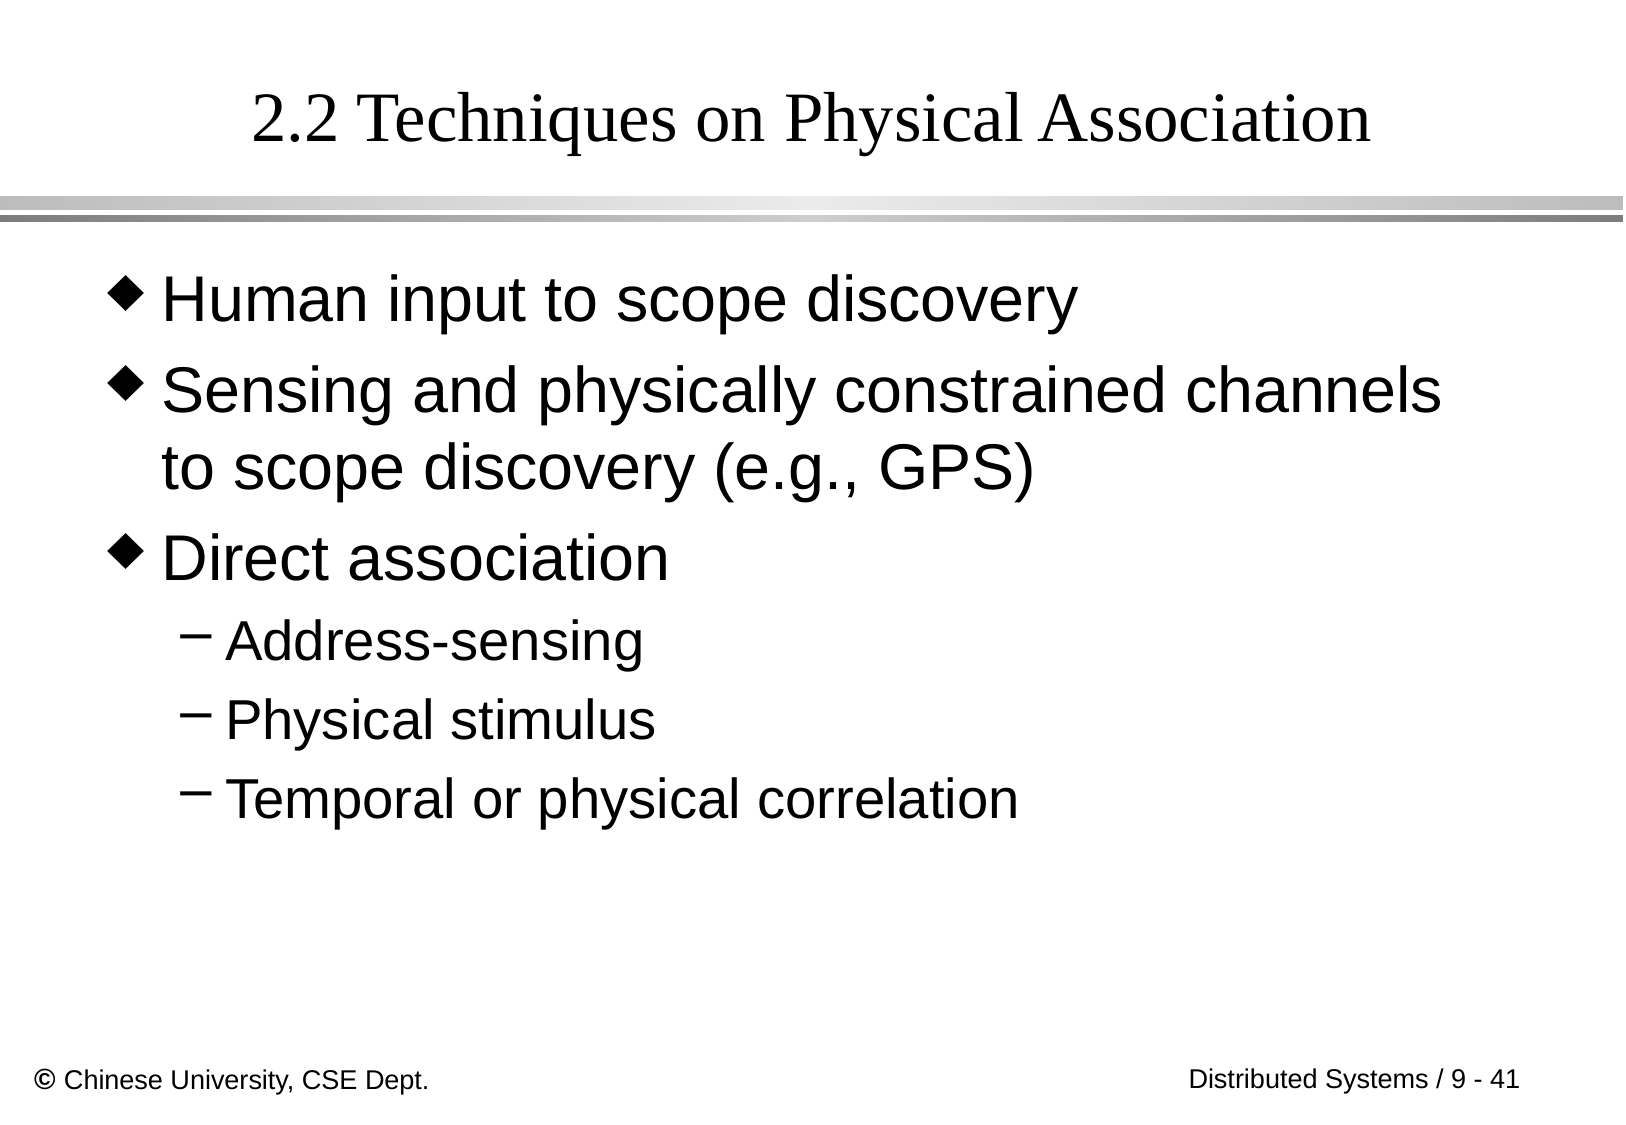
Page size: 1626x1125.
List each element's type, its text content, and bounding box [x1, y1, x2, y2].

title 2.2 Techniques on Physical Association [49, 62, 1576, 163]
list Human input to scope discovery Sensing and physically constrained channels to scope discovery (e.g., GPS) Direct association Address-sensing Physical stimulus Temporal or physical correlation [92, 249, 1506, 1038]
